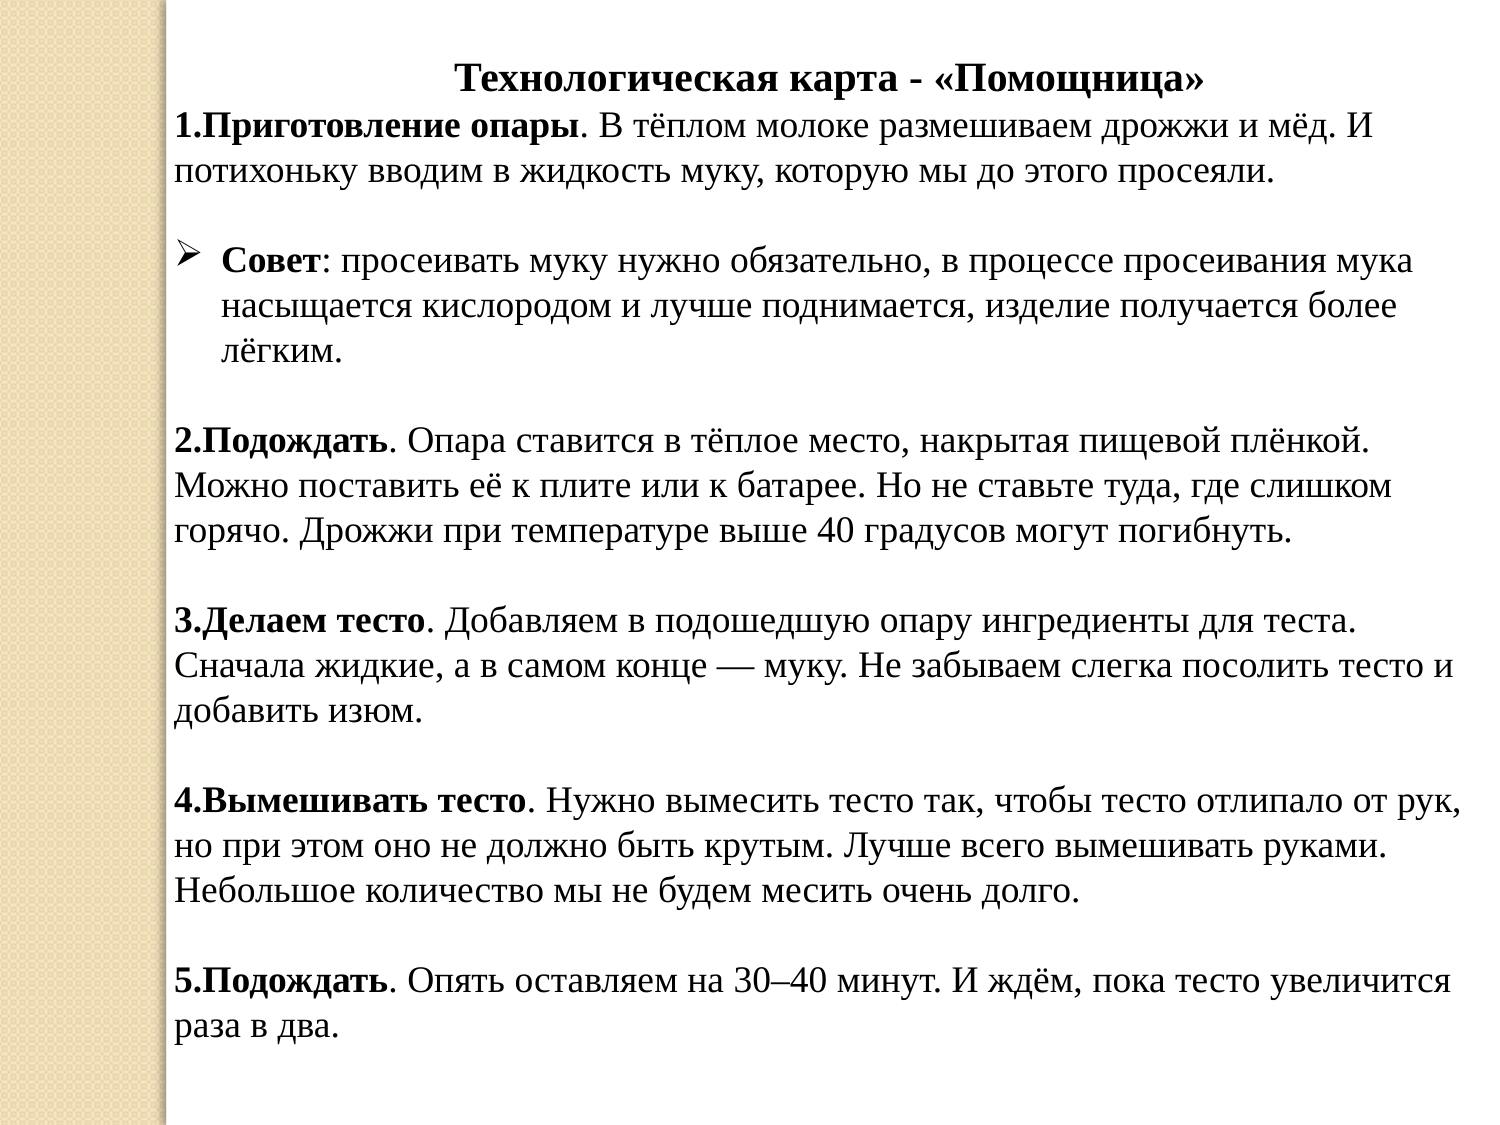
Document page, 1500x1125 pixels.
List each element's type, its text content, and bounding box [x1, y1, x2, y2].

text_box Технологическая карта - «Помощница» 1.Приготовление опары. В тёплом молоке размешиваем дрожжи и мёд. И потихоньку вводим в жидкость муку, которую мы до этого просеяли. Совет: просеивать муку нужно обязательно, в процессе просеивания мука насыщается кислородом и лучше поднимается, изделие получается более лёгким. 2.Подождать. Опара ставится в тёплое место, накрытая пищевой плёнкой. Можно поставить её к плите или к батарее. Но не ставьте туда, где слишком горячо. Дрожжи при температуре выше 40 градусов могут погибнуть. 3.Делаем тесто. Добавляем в подошедшую опару ингредиенты для теста. Сначала жидкие, а в самом конце — муку. Не забываем слегка посолить тесто и добавить изюм. 4.Вымешивать тесто. Нужно вымесить тесто так, чтобы тесто отлипало от рук, но при этом оно не должно быть крутым. Лучше всего вымешивать руками. Небольшое количество мы не будем месить очень долго. 5.Подождать. Опять оставляем на 30–40 минут. И ждём, пока тесто увеличится раза в два. [159, 42, 1500, 1098]
